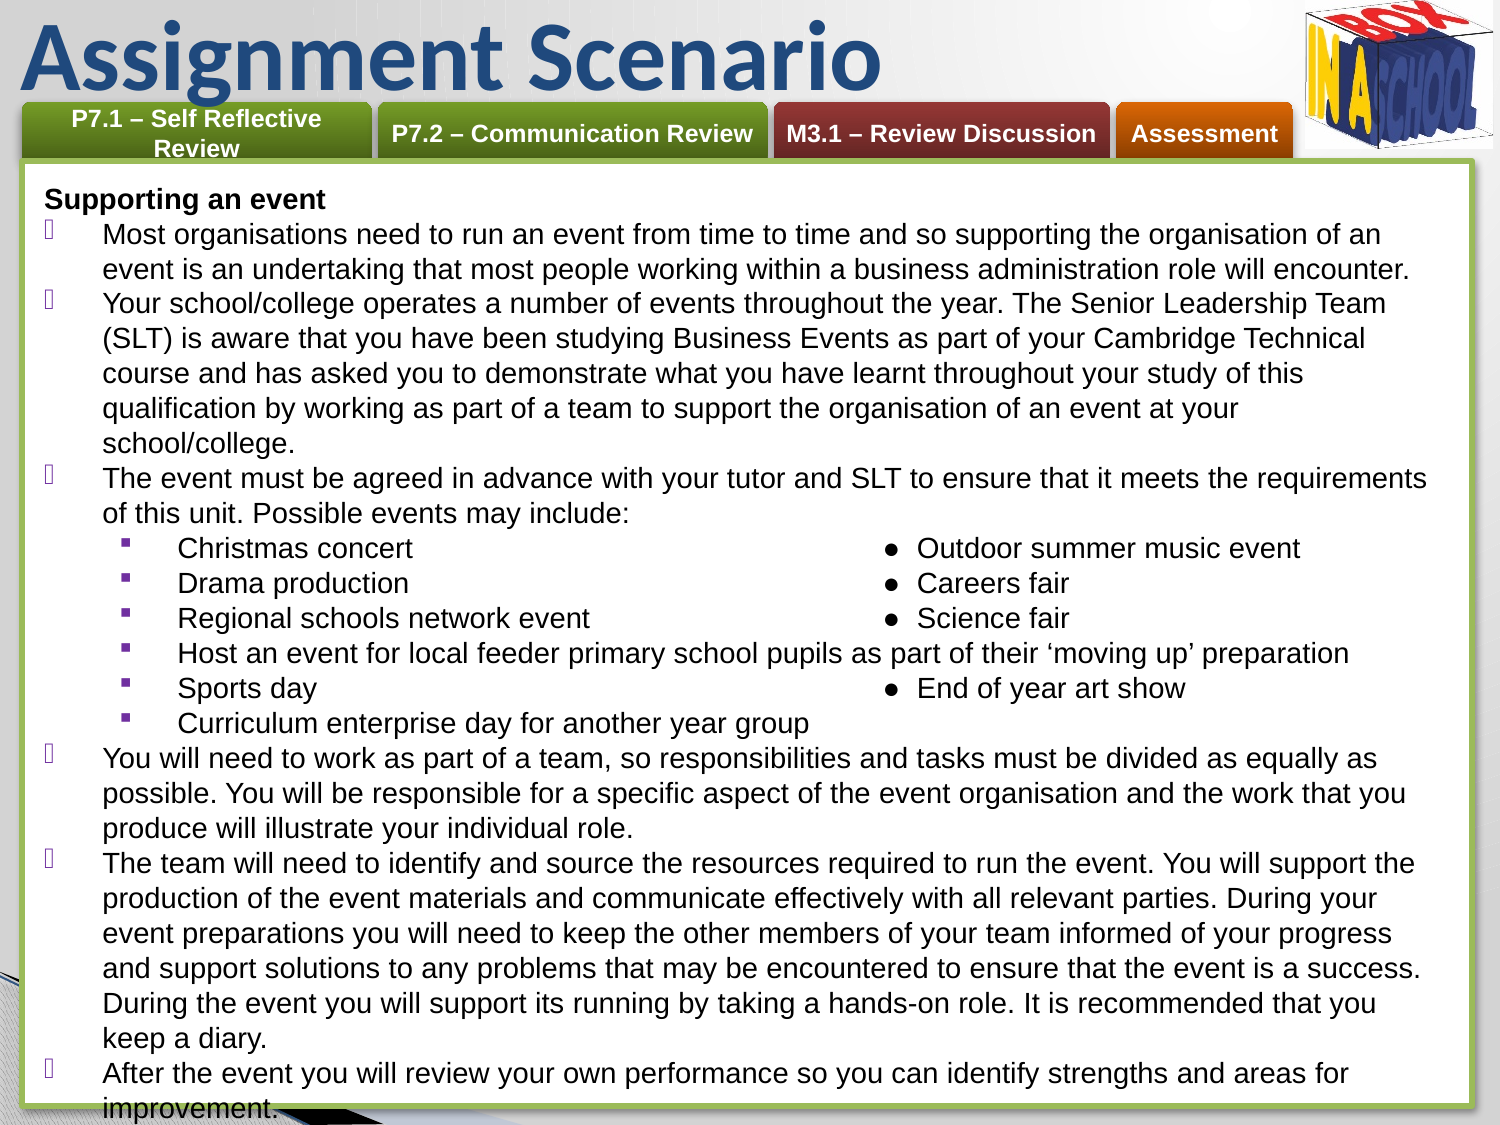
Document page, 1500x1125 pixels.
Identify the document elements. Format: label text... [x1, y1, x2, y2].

text_box Supporting an event Most organisations need to run an event from time to time and so supporting the organisation of an event is an undertaking that most people working within a business administration role will encounter. Your school/college operates a number of events throughout the year. The Senior Leadership Team (SLT) is aware that you have been studying Business Events as part of your Cambridge Technical course and has asked you to demonstrate what you have learnt throughout your study of this qualification by working as part of a team to support the organisation of an event at your school/college. The event must be agreed in advance with your tutor and SLT to ensure that it meets the requirements of this unit. Possible events may include: Christmas concert ● Outdoor summer music event Drama production ● Careers fair Regional schools network event ● Science fair Host an event for local feeder primary school pupils as part of their ‘moving up’ preparation Sports day ● End of year art show Curriculum enterprise day for another year group You will need to work as part of a team, so responsibilities and tasks must be divided as equally as possible. You will be responsible for a specific aspect of the event organisation and the work that you produce will illustrate your individual role. The team will need to identify and source the resources required to run the event. You will support the production of the event materials and communicate effectively with all relevant parties. During your event preparations you will need to keep the other members of your team informed of your progress and support solutions to any problems that may be encountered to ensure that the event is a success. During the event you will support its running by taking a hands-on role. It is recommended that you keep a diary. After the event you will review your own performance so you can identify strengths and areas for improvement. [29, 172, 1450, 1125]
picture [1305, 0, 1494, 149]
title Assignment Scenario [5, 0, 1270, 102]
